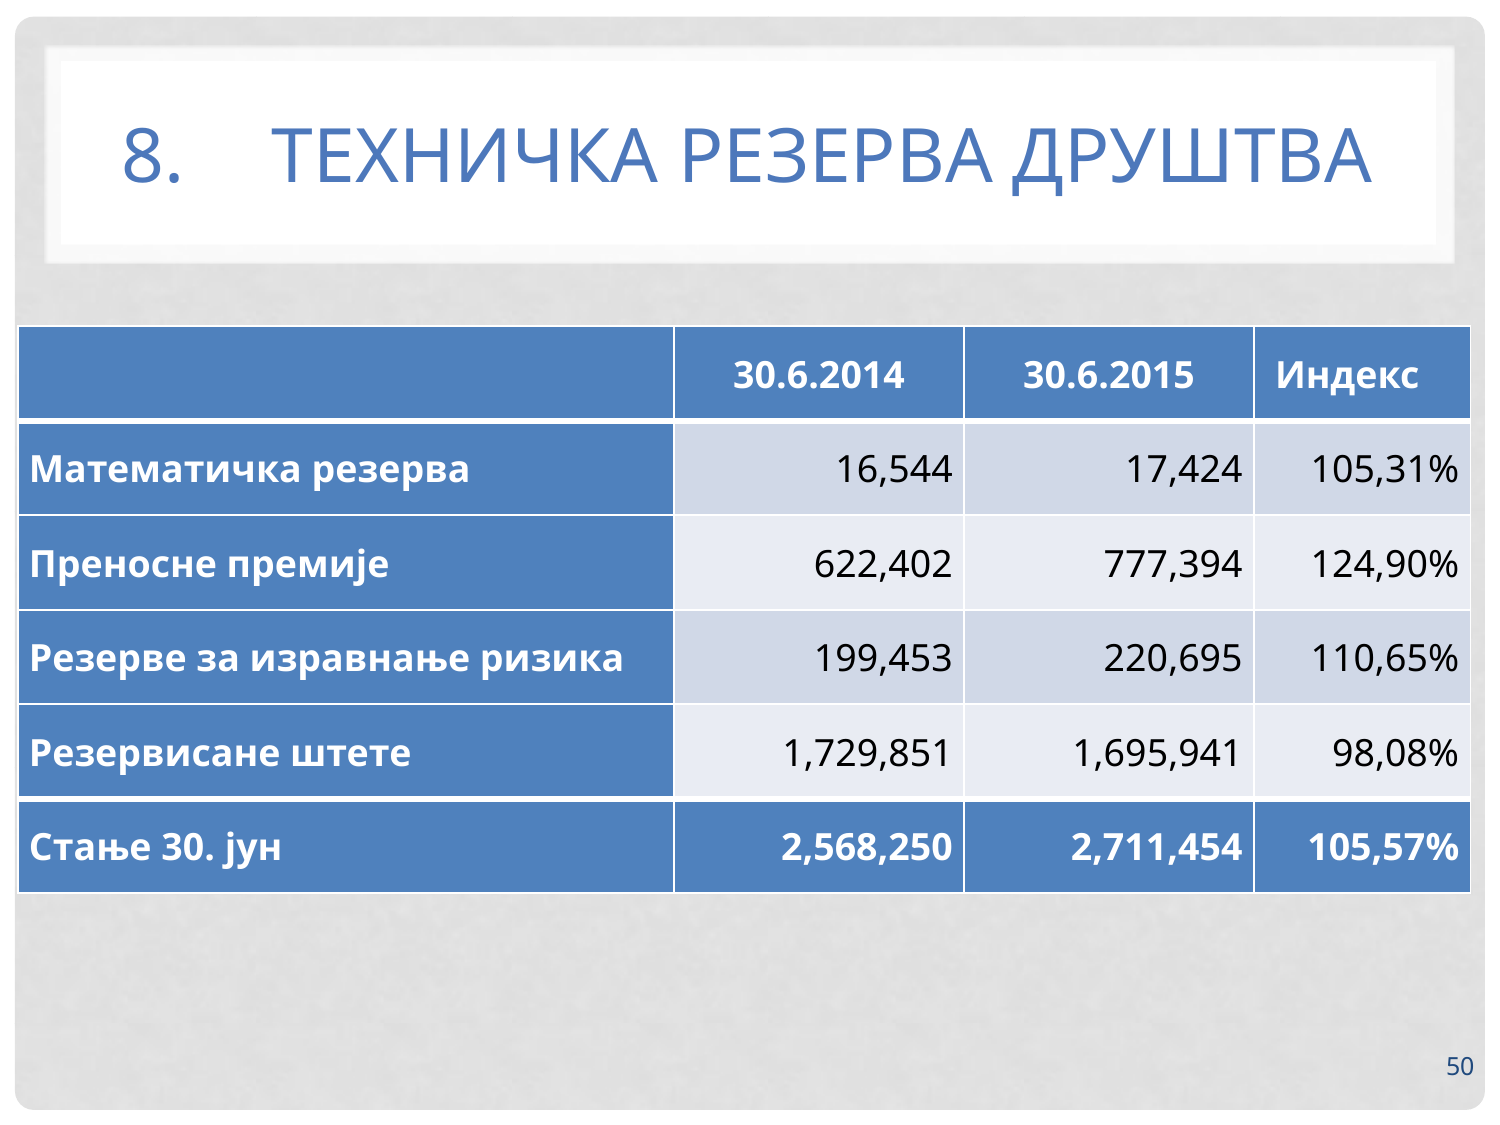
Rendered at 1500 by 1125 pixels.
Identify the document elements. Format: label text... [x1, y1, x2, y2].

table_cell 622,402 [675, 516, 963, 609]
table_cell 16,544 [675, 424, 963, 514]
table_cell 124,90% [1255, 516, 1470, 609]
table_cell Резерве за изравнање ризика [19, 611, 673, 703]
table_cell Стање 30. јун [19, 802, 673, 892]
table_cell Резервисане штете [19, 705, 673, 796]
table_cell 105,57% [1255, 802, 1470, 892]
table_cell 17,424 [965, 424, 1253, 514]
table_cell 2,711,454 [965, 802, 1253, 892]
table_cell 1,695,941 [965, 705, 1253, 796]
table_cell 777,394 [965, 516, 1253, 609]
table_cell 98,08% [1255, 705, 1470, 796]
title 8. техничка РЕЗЕРВА ДРУШТВА [69, 66, 1425, 238]
table_header 30.6.2015 [965, 327, 1253, 418]
table_cell Преносне премије [19, 516, 673, 609]
table_header Индекс [1255, 327, 1470, 418]
table_cell 2,568,250 [675, 802, 963, 892]
table_cell 220,695 [965, 611, 1253, 703]
table_cell 1,729,851 [675, 705, 963, 796]
table_cell 110,65% [1255, 611, 1470, 703]
table_header [19, 327, 673, 418]
table_header 30.6.2014 [675, 327, 963, 418]
slide_number 50 [1399, 1035, 1490, 1100]
table_cell 199,453 [675, 611, 963, 703]
table_cell Математичка резерва [19, 424, 673, 514]
table_cell 105,31% [1255, 424, 1470, 514]
